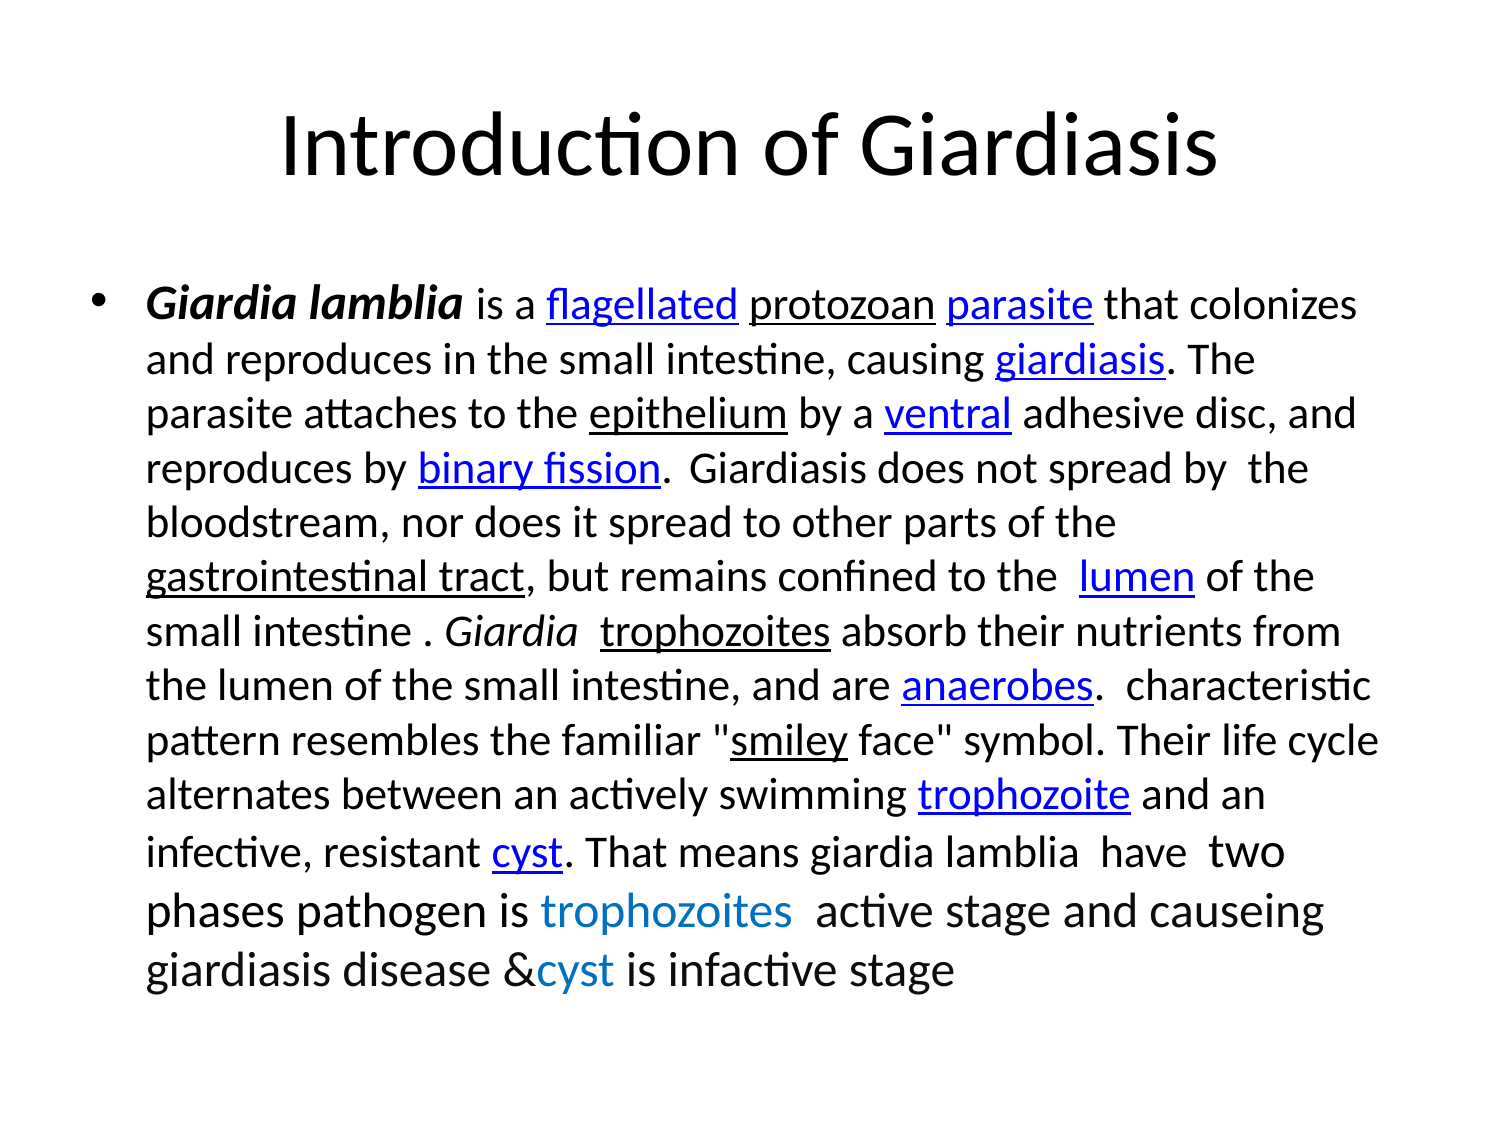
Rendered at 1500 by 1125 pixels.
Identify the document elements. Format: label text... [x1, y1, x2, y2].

list Giardia lamblia is a flagellated protozoan parasite that colonizes and reproduces in the small intestine, causing giardiasis. The parasite attaches to the epithelium by a ventral adhesive disc, and reproduces by binary fission. Giardiasis does not spread by the bloodstream, nor does it spread to other parts of the gastrointestinal tract, but remains confined to the lumen of the small intestine . Giardia trophozoites absorb their nutrients from the lumen of the small intestine, and are anaerobes. characteristic pattern resembles the familiar "smiley face" symbol. Their life cycle alternates between an actively swimming trophozoite and an infective, resistant cyst. That means giardia lamblia have two phases pathogen is trophozoites active stage and causeing giardiasis disease &cyst is infactive stage [75, 262, 1425, 1005]
title Introduction of Giardiasis [75, 45, 1425, 233]
